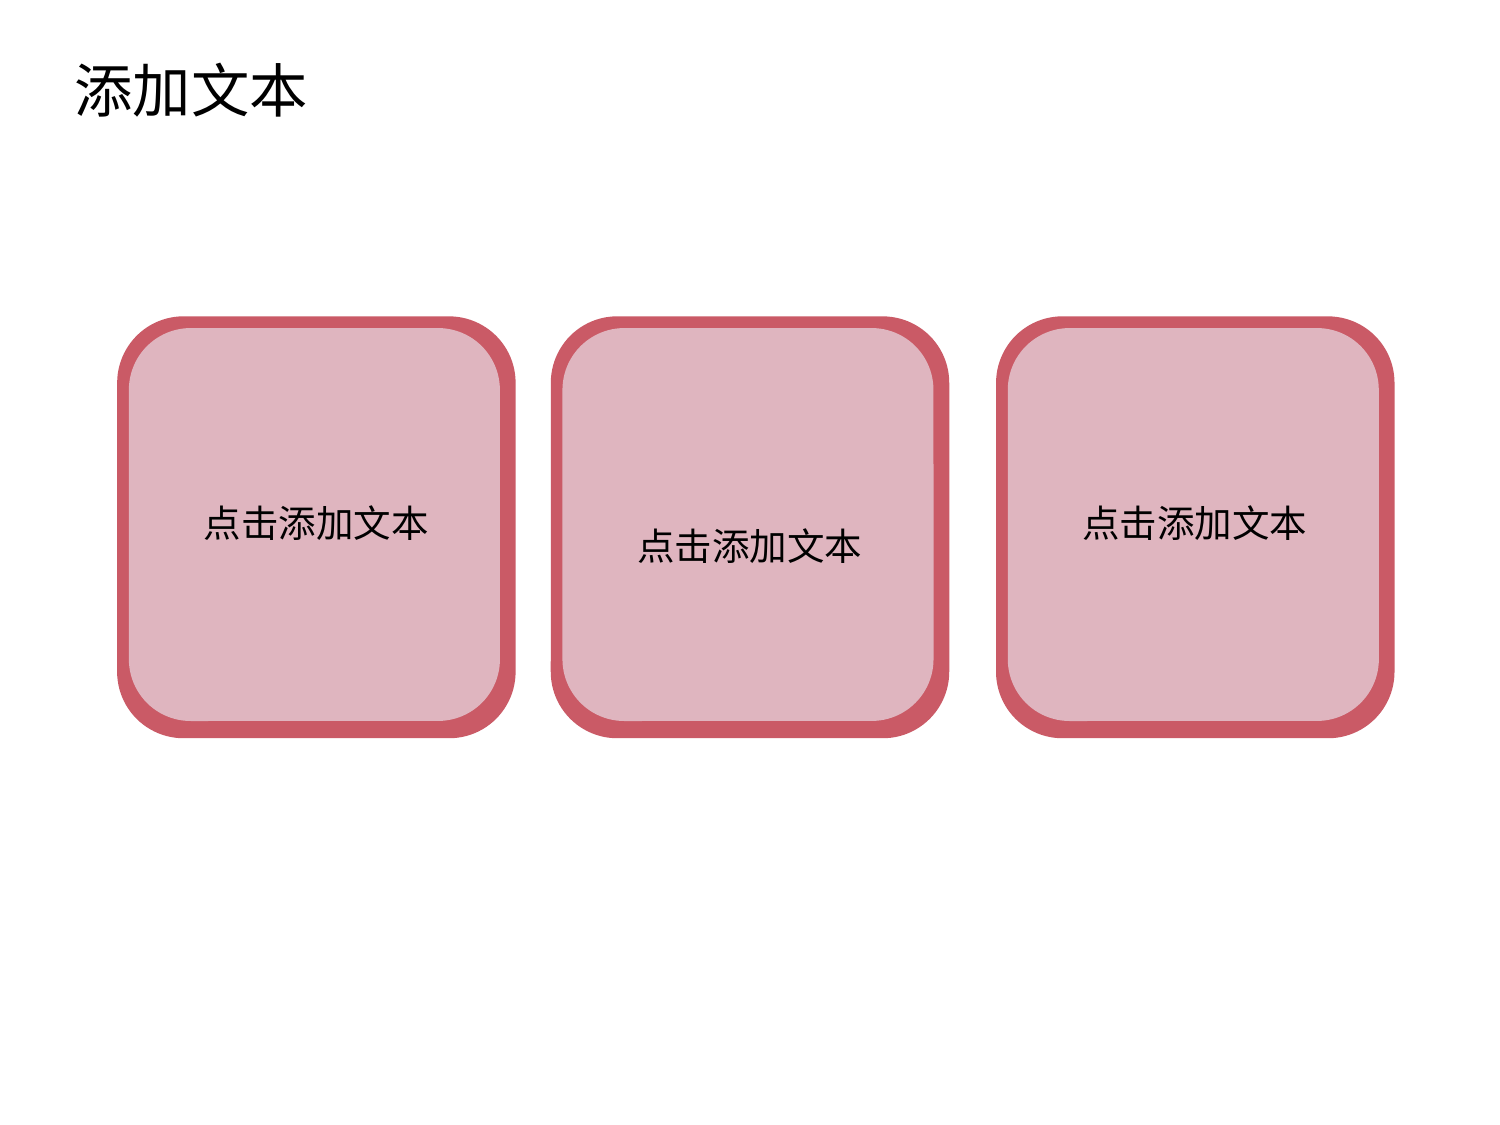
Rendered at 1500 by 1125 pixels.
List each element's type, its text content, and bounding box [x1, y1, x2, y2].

text_box [1005, 325, 1381, 724]
text_box [115, 314, 518, 741]
text_box [548, 314, 952, 741]
text_box 点击添加文本 [1067, 492, 1323, 552]
text_box 点击添加文本 [188, 492, 444, 552]
text_box 添加文本 [60, 46, 323, 132]
text_box [126, 325, 503, 724]
text_box 点击添加文本 [622, 515, 878, 576]
text_box [993, 314, 1397, 741]
text_box [560, 325, 936, 724]
